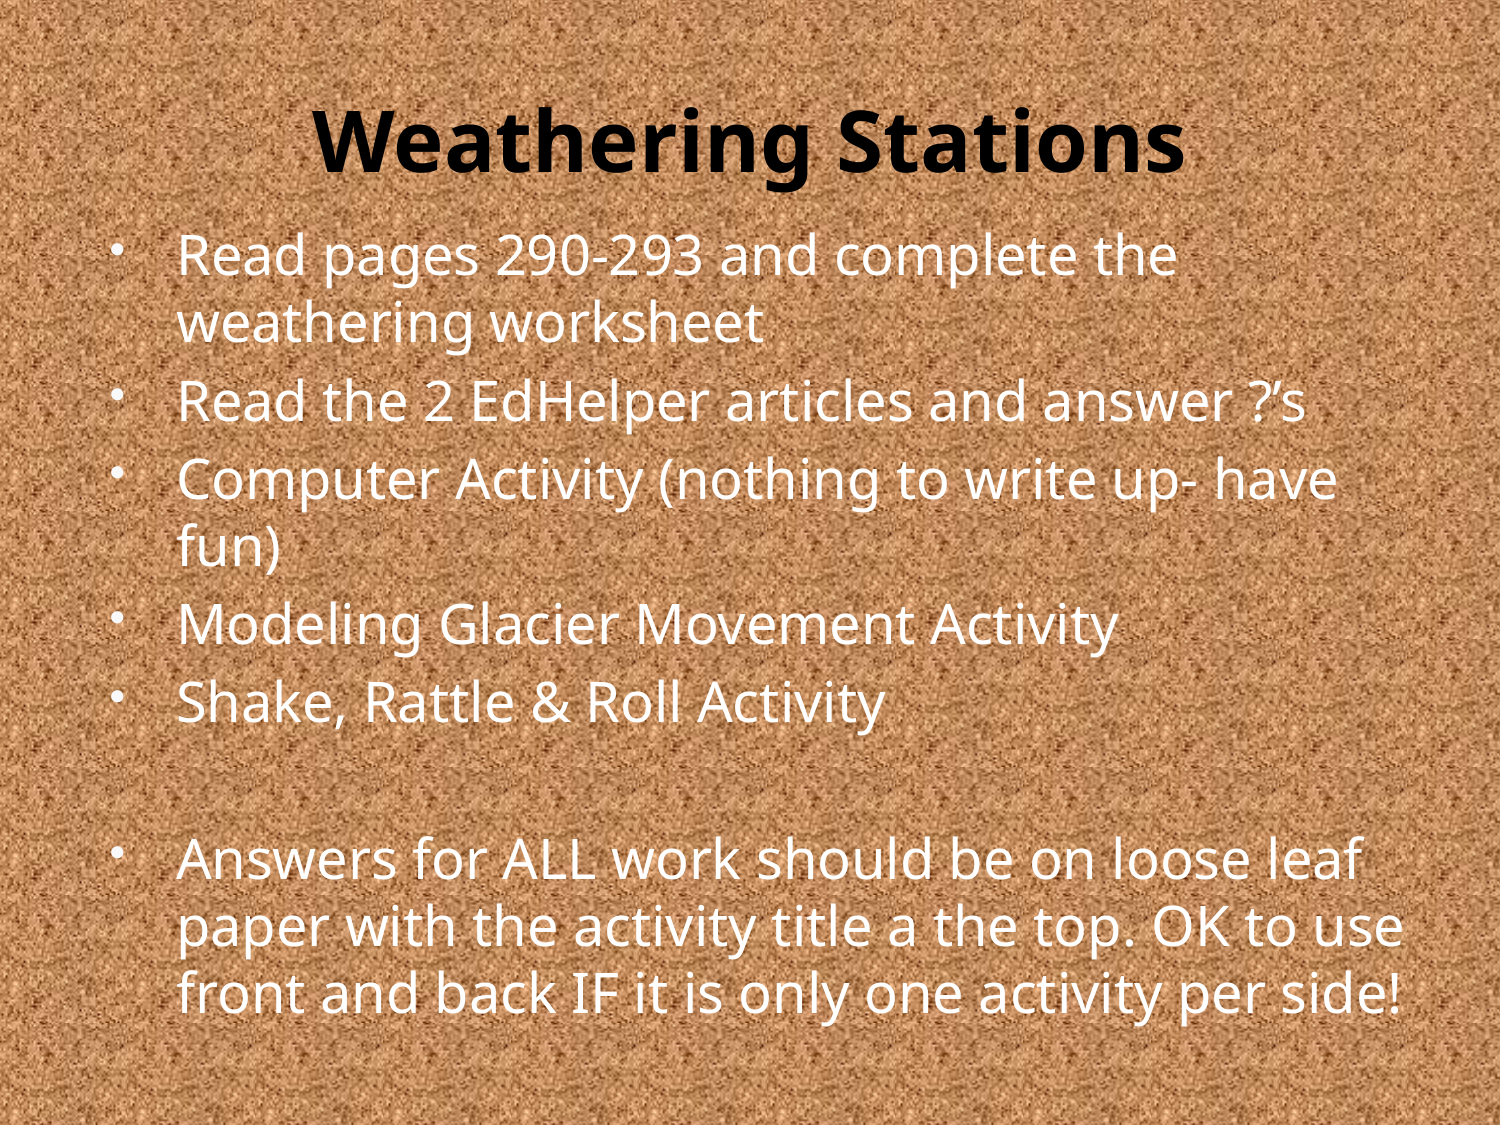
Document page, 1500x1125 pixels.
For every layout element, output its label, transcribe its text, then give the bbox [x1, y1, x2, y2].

list Read pages 290-293 and complete the weathering worksheet Read the 2 EdHelper articles and answer ?’s Computer Activity (nothing to write up- have fun) Modeling Glacier Movement Activity Shake, Rattle & Roll Activity Answers for ALL work should be on loose leaf paper with the activity title a the top. OK to use front and back IF it is only one activity per side! [75, 212, 1425, 1050]
title Weathering Stations [75, 45, 1425, 212]
picture [0, 0, 1500, 1125]
